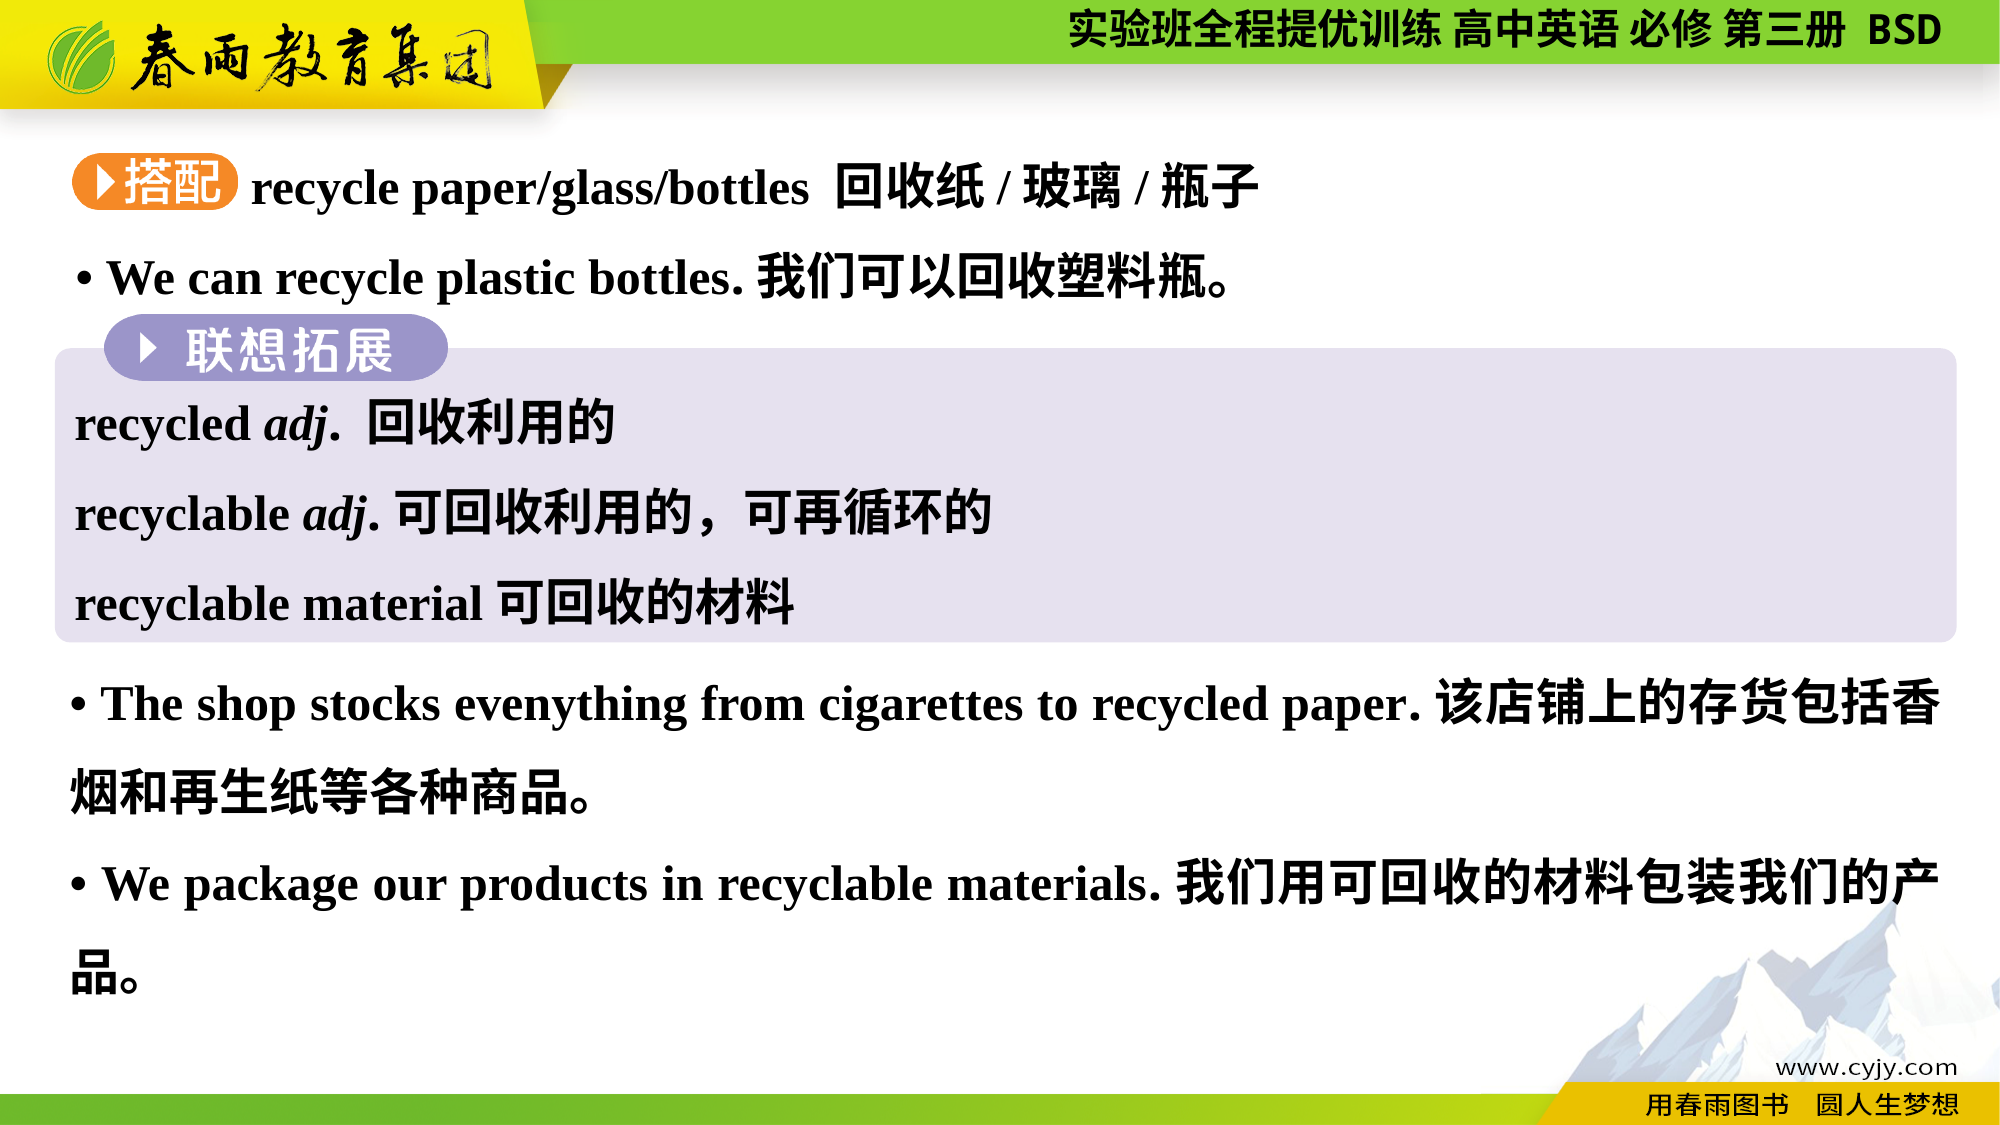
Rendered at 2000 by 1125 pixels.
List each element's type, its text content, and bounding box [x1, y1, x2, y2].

text_box • The shop stocks evenything from cigarettes to recycled paper.该店铺上的存货包括香烟和再生纸等各种商品。 • We package our products in recyclable materials.我们用可回收的材料包装我们的产品。 [54, 633, 1957, 1009]
list recycle paper/glass/bottles 回收纸/玻璃/瓶子 • We can recycle plastic bottles.我们可以回收塑料瓶。 [60, 117, 1945, 315]
picture [0, 0, 2000, 1125]
text_box recycled adj. 回收利用的 recyclable adj.可回收利用的，可再循环的 recyclable material可回收的材料 [54, 348, 1957, 633]
